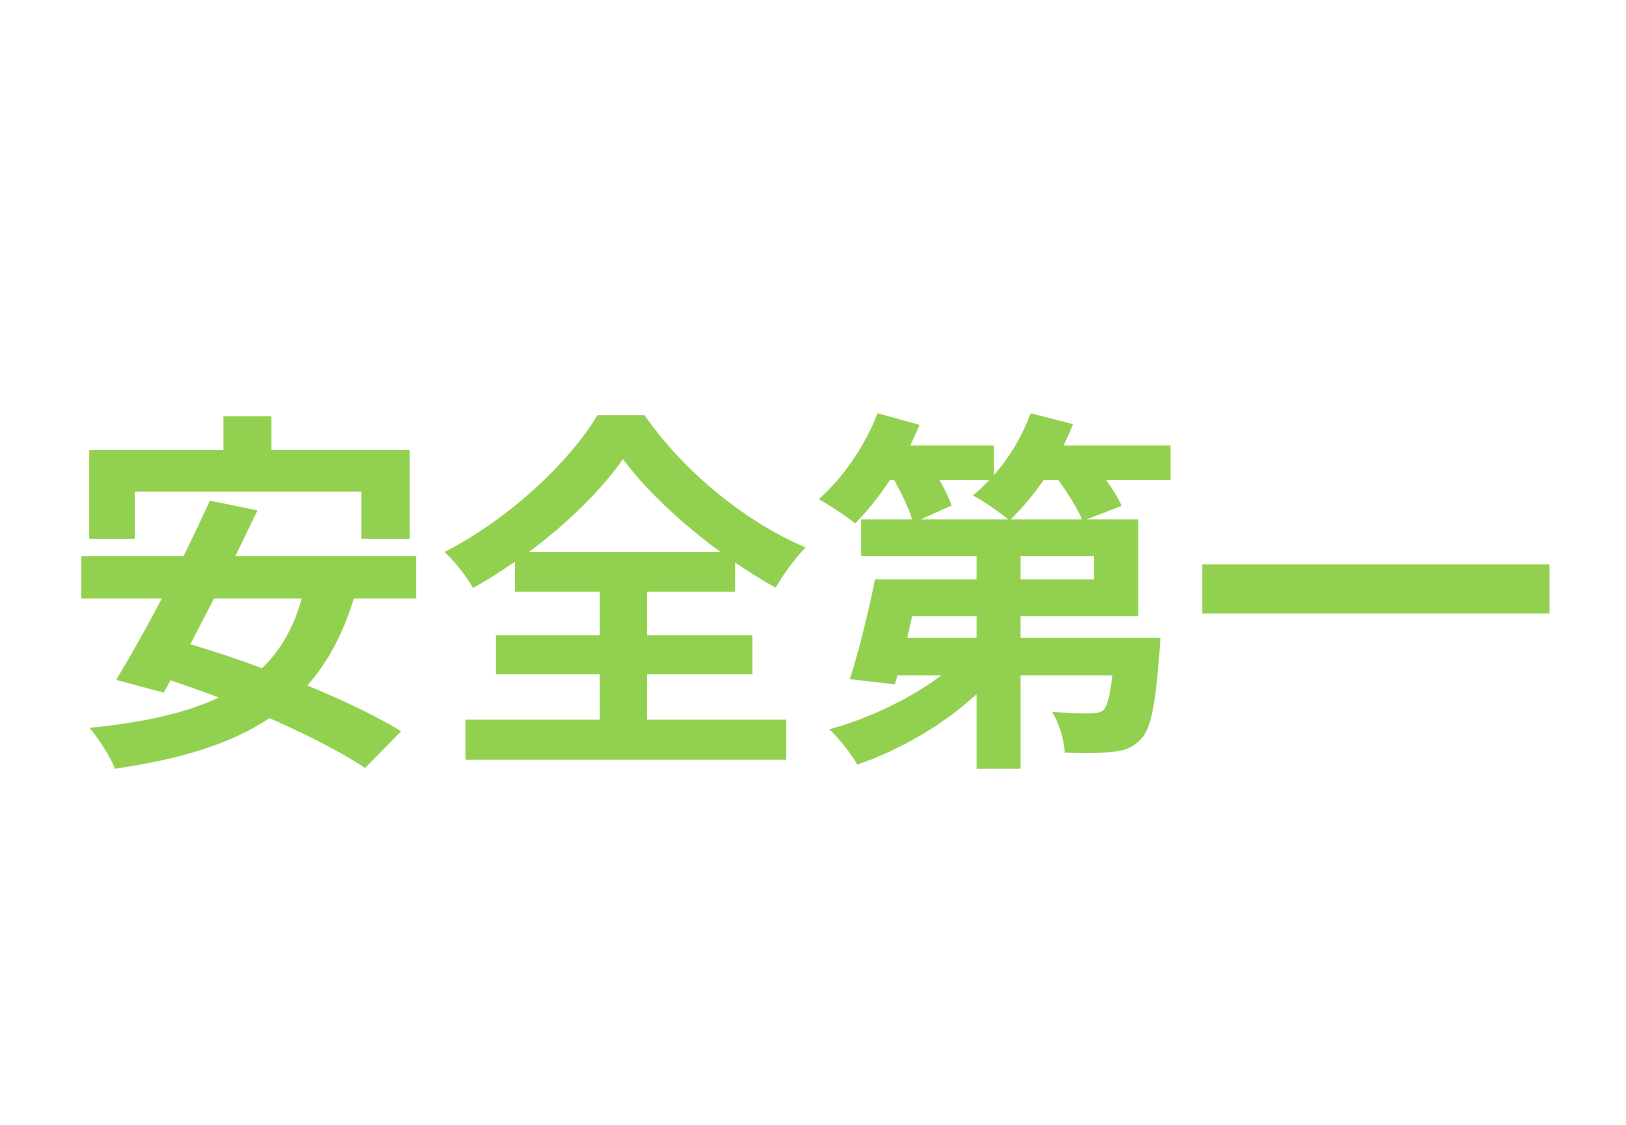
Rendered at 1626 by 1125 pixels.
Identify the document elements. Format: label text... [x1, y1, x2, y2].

text_box 安全第一 [0, 353, 1625, 818]
